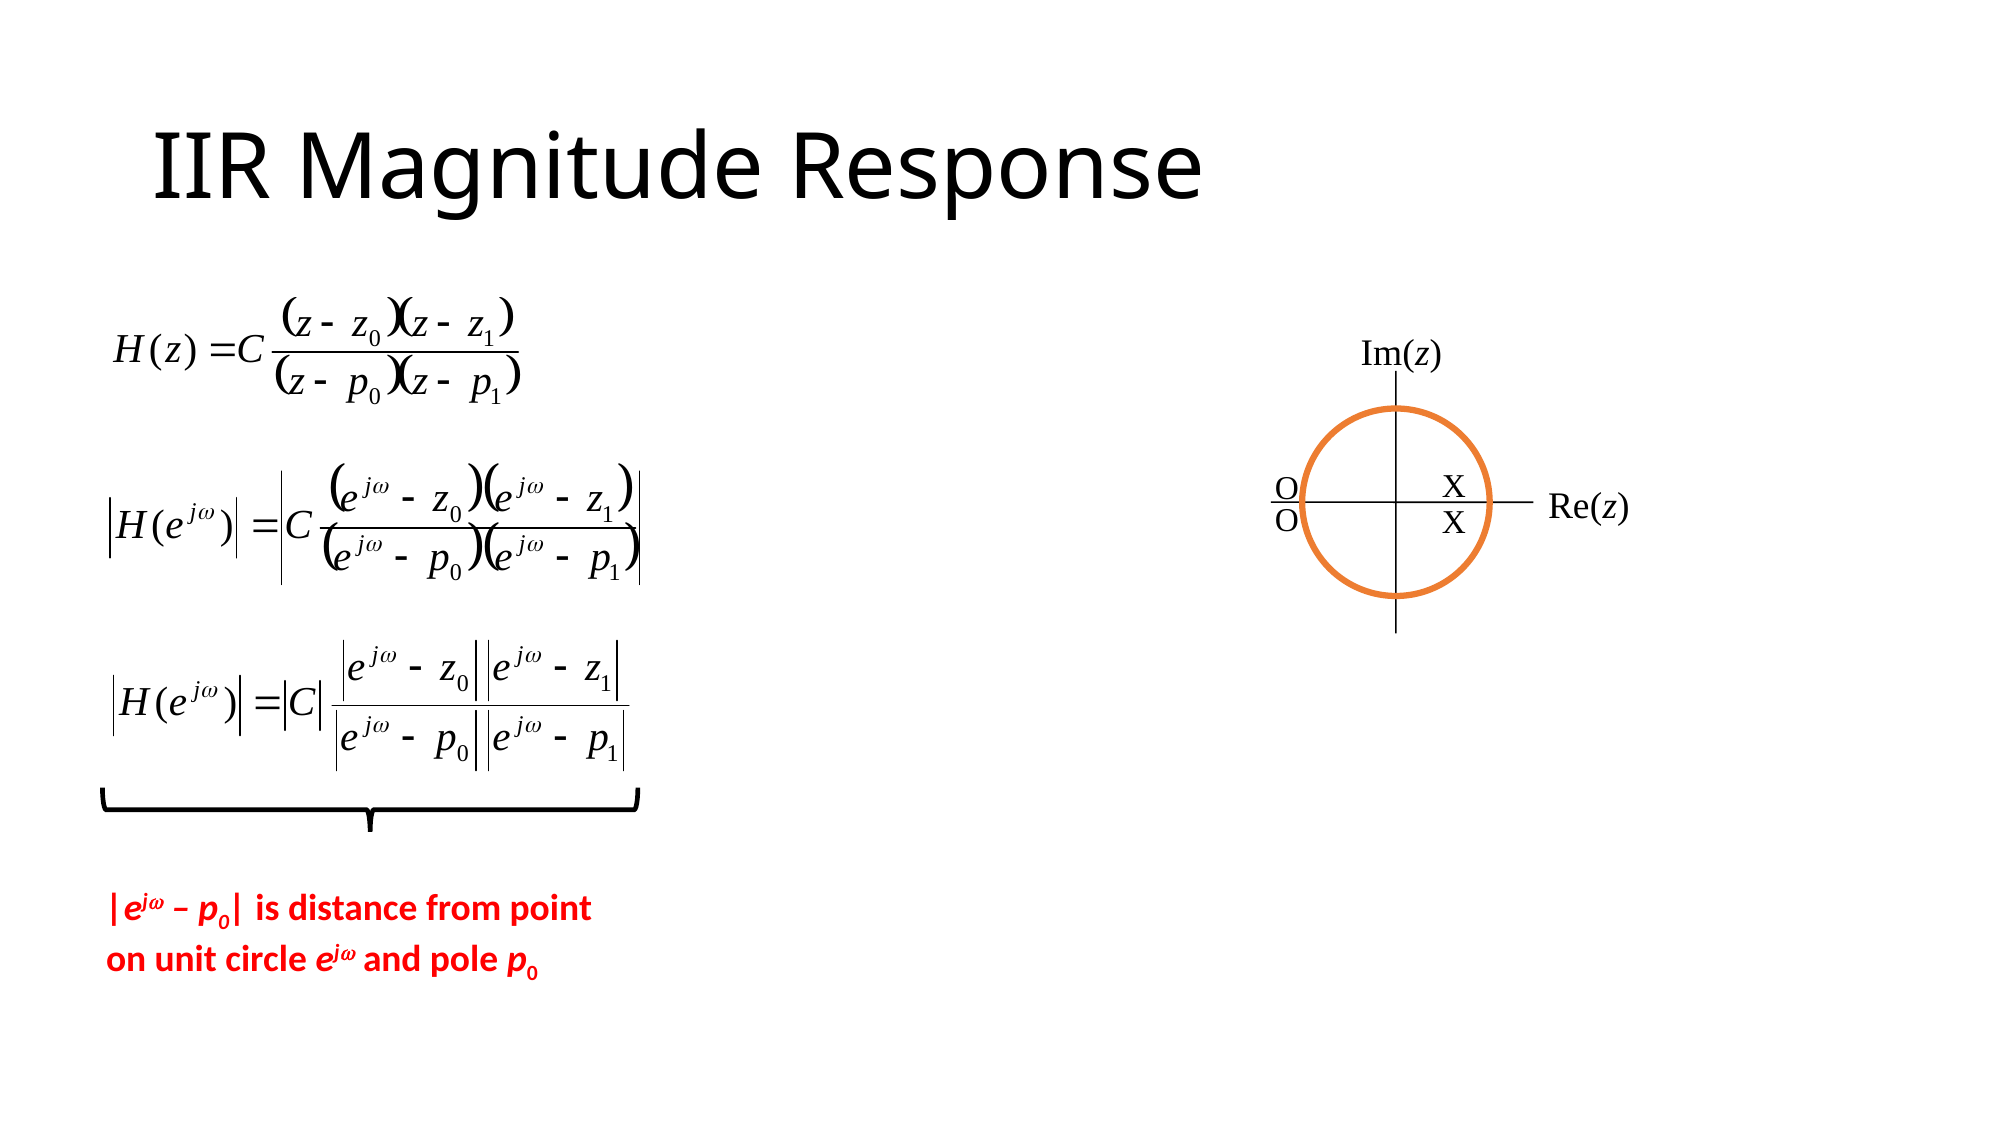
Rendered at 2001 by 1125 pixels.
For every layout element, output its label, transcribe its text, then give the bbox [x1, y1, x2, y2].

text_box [102, 462, 655, 593]
text_box [100, 787, 640, 832]
text_box |ej – p0| is distance from point on unit circle ej and pole p0 [91, 875, 667, 1038]
title IIR Magnitude Response [137, 59, 1863, 278]
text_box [105, 633, 638, 778]
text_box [105, 297, 528, 414]
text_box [1259, 320, 1659, 634]
